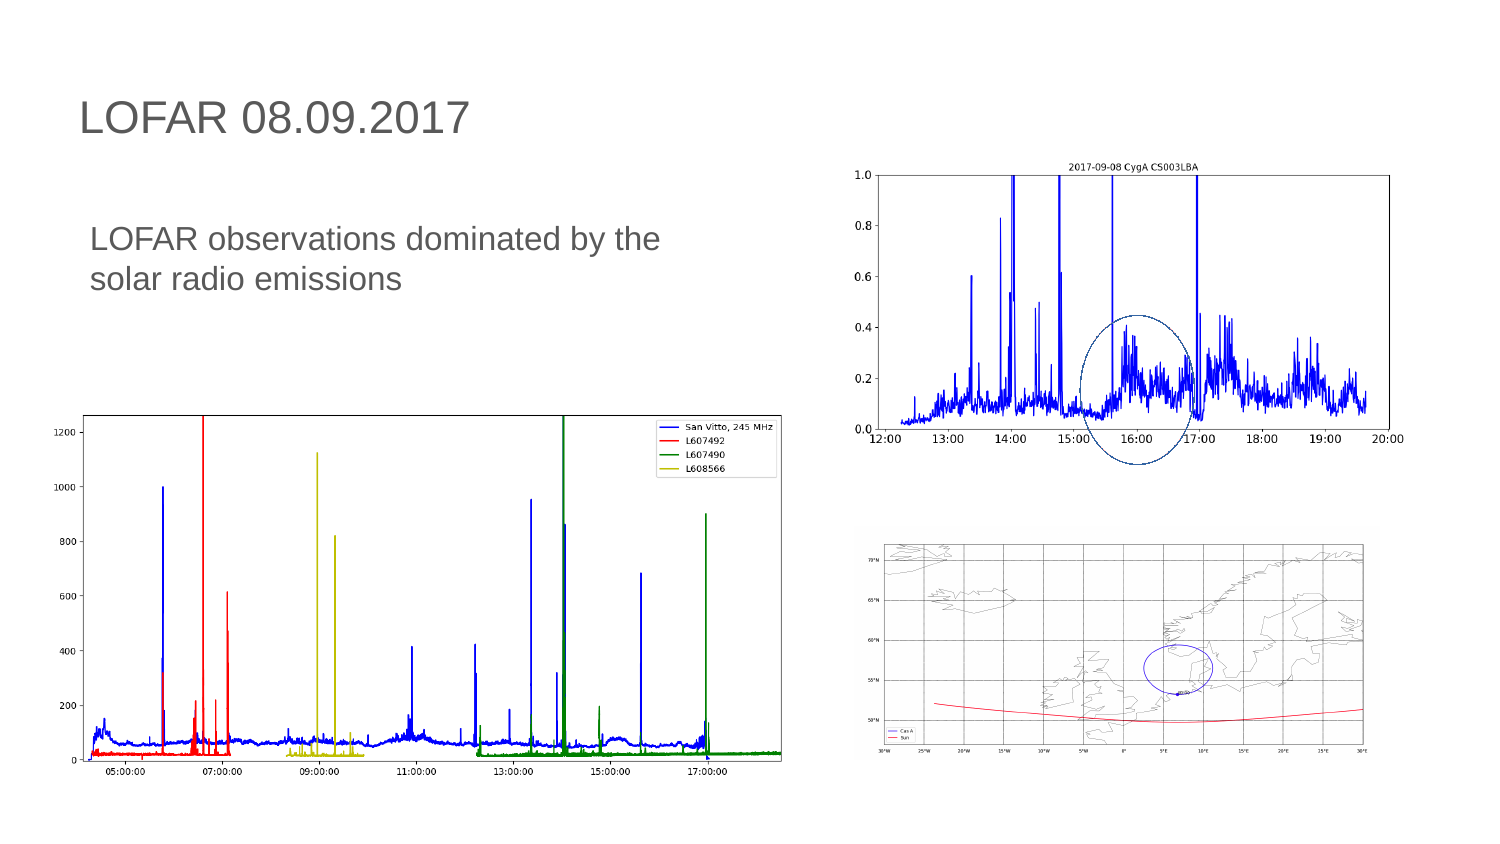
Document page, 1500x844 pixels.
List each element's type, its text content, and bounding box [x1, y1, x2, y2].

text_box LOFAR observations dominated by the solar radio emissions [74, 209, 720, 388]
text_box [51, 189, 789, 388]
text_box LOFAR 08.09.2017 [51, 72, 1449, 167]
picture [44, 134, 1455, 795]
text_box [814, 472, 1449, 749]
picture [854, 526, 1380, 760]
